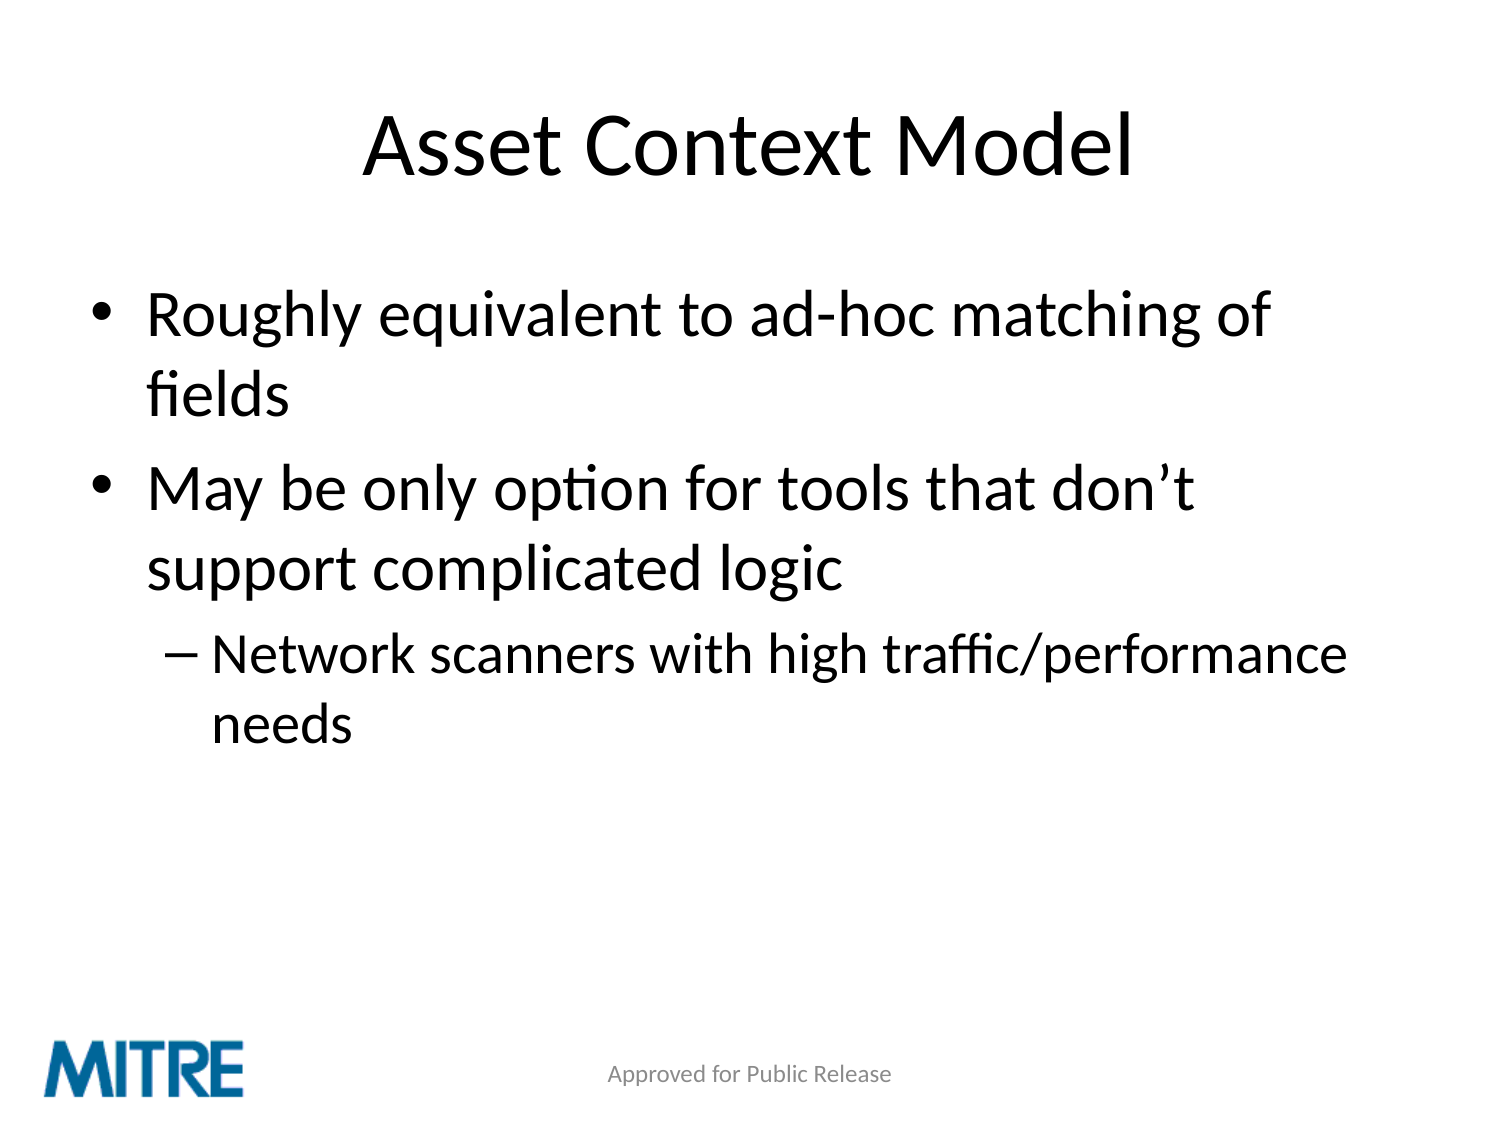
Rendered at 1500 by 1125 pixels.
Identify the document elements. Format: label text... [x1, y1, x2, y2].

footer Approved for Public Release [512, 1042, 988, 1103]
picture [37, 1033, 250, 1103]
title Asset Context Model [75, 45, 1425, 233]
list Roughly equivalent to ad-hoc matching of fields May be only option for tools that don’t support complicated logic Network scanners with high traffic/performance needs [75, 262, 1425, 1005]
